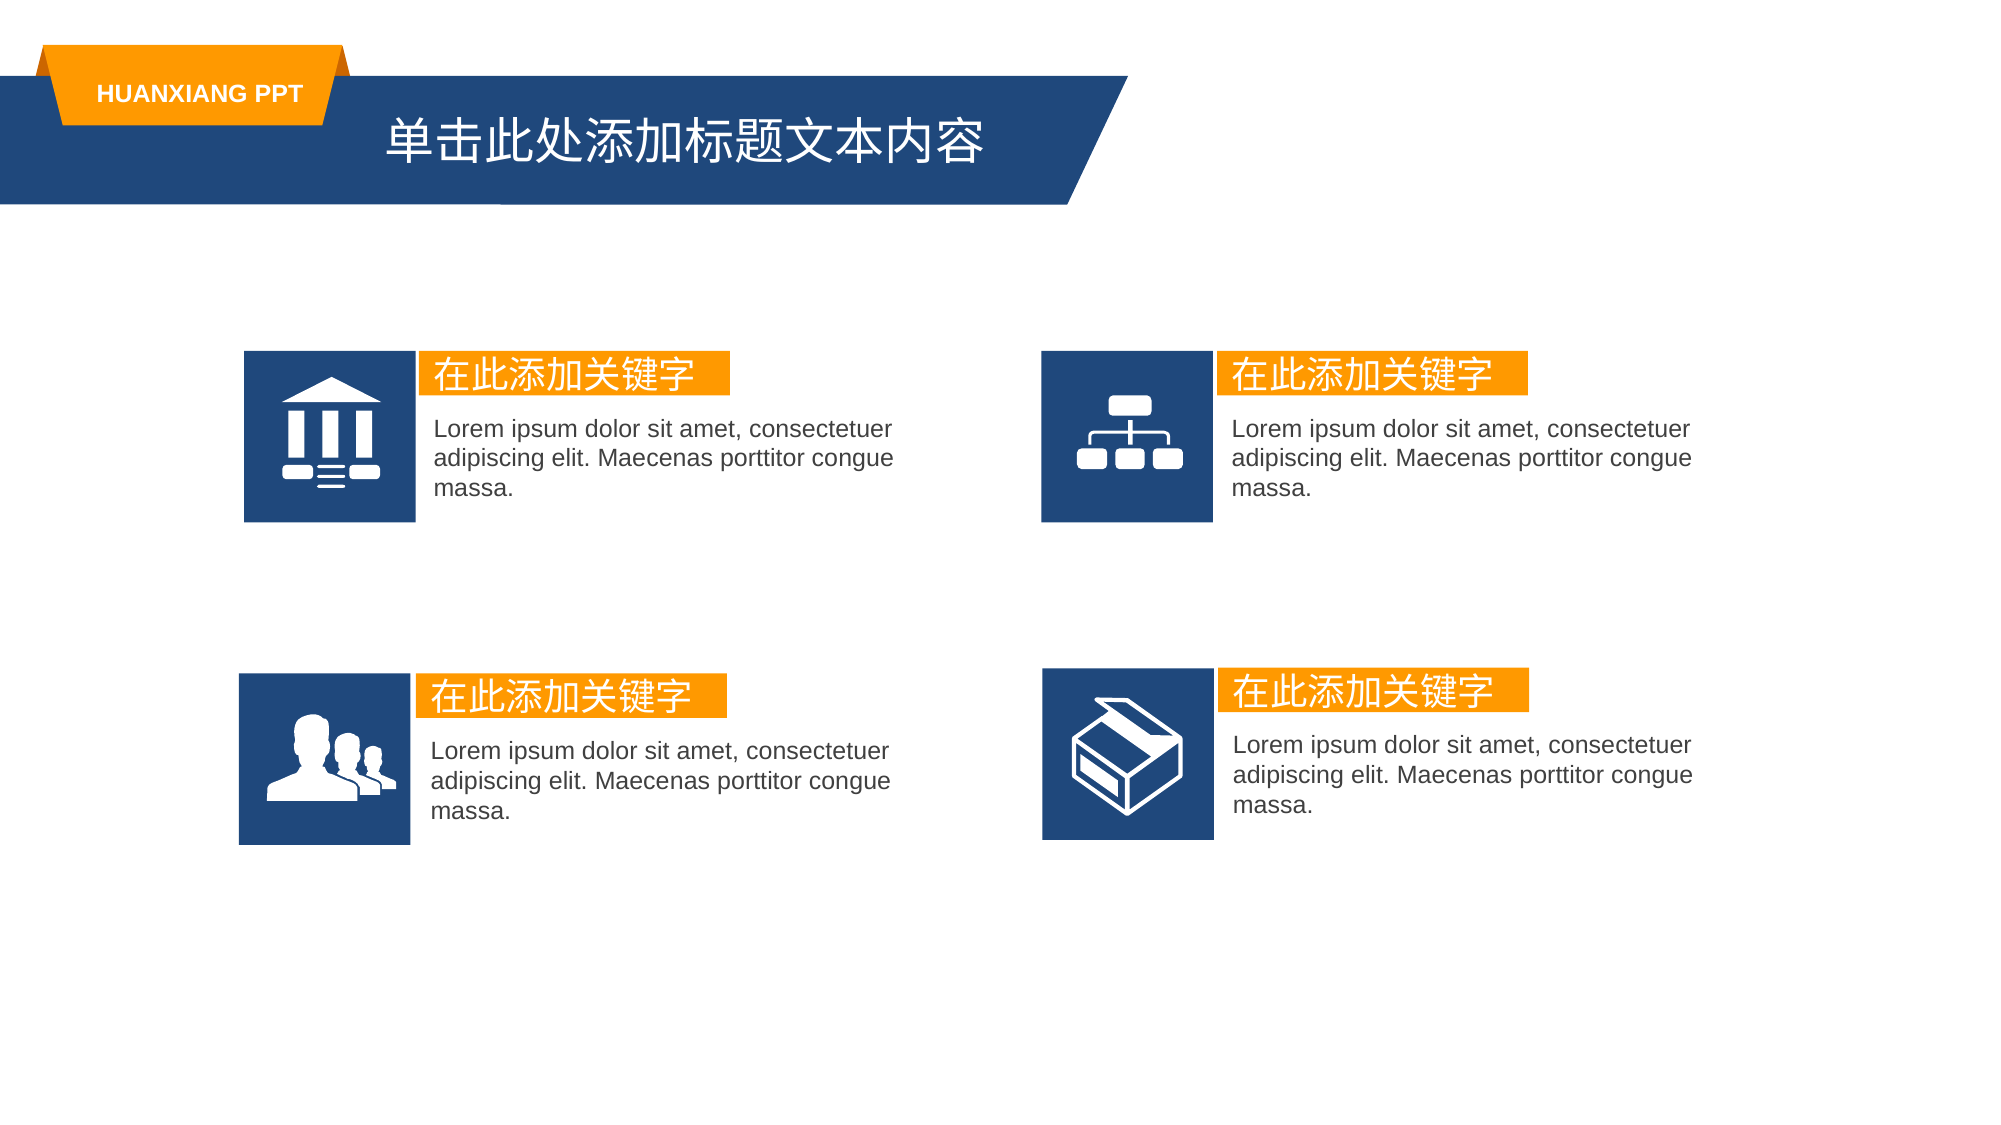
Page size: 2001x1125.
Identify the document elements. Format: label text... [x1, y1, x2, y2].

text_box [41, 43, 344, 107]
text_box Lorem ipsum dolor sit amet, consectetuer adipiscing elit. Maecenas porttitor congue massa. [1212, 718, 1733, 829]
text_box 单击此处添加标题文本内容 [364, 99, 1006, 180]
text_box Lorem ipsum dolor sit amet, consectetuer adipiscing elit. Maecenas porttitor congue massa. [1211, 402, 1731, 512]
text_box HUANXIANG PPT [57, 69, 343, 115]
text_box [1040, 350, 1214, 523]
text_box [1071, 697, 1183, 816]
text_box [281, 376, 382, 488]
text_box 在此添加关键字 [418, 350, 731, 396]
text_box [1041, 667, 1215, 841]
text_box Lorem ipsum dolor sit amet, consectetuer adipiscing elit. Maecenas porttitor congue massa. [410, 724, 930, 835]
text_box [0, 74, 1130, 206]
text_box [35, 47, 48, 74]
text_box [1077, 395, 1184, 470]
text_box [338, 47, 351, 74]
text_box [266, 714, 397, 801]
text_box [243, 350, 417, 523]
text_box 在此添加关键字 [1216, 350, 1529, 396]
text_box 在此添加关键字 [1217, 667, 1530, 713]
text_box [238, 672, 411, 846]
text_box 在此添加关键字 [415, 672, 728, 719]
text_box Lorem ipsum dolor sit amet, consectetuer adipiscing elit. Maecenas porttitor congue massa. [413, 402, 933, 512]
text_box [59, 115, 326, 127]
